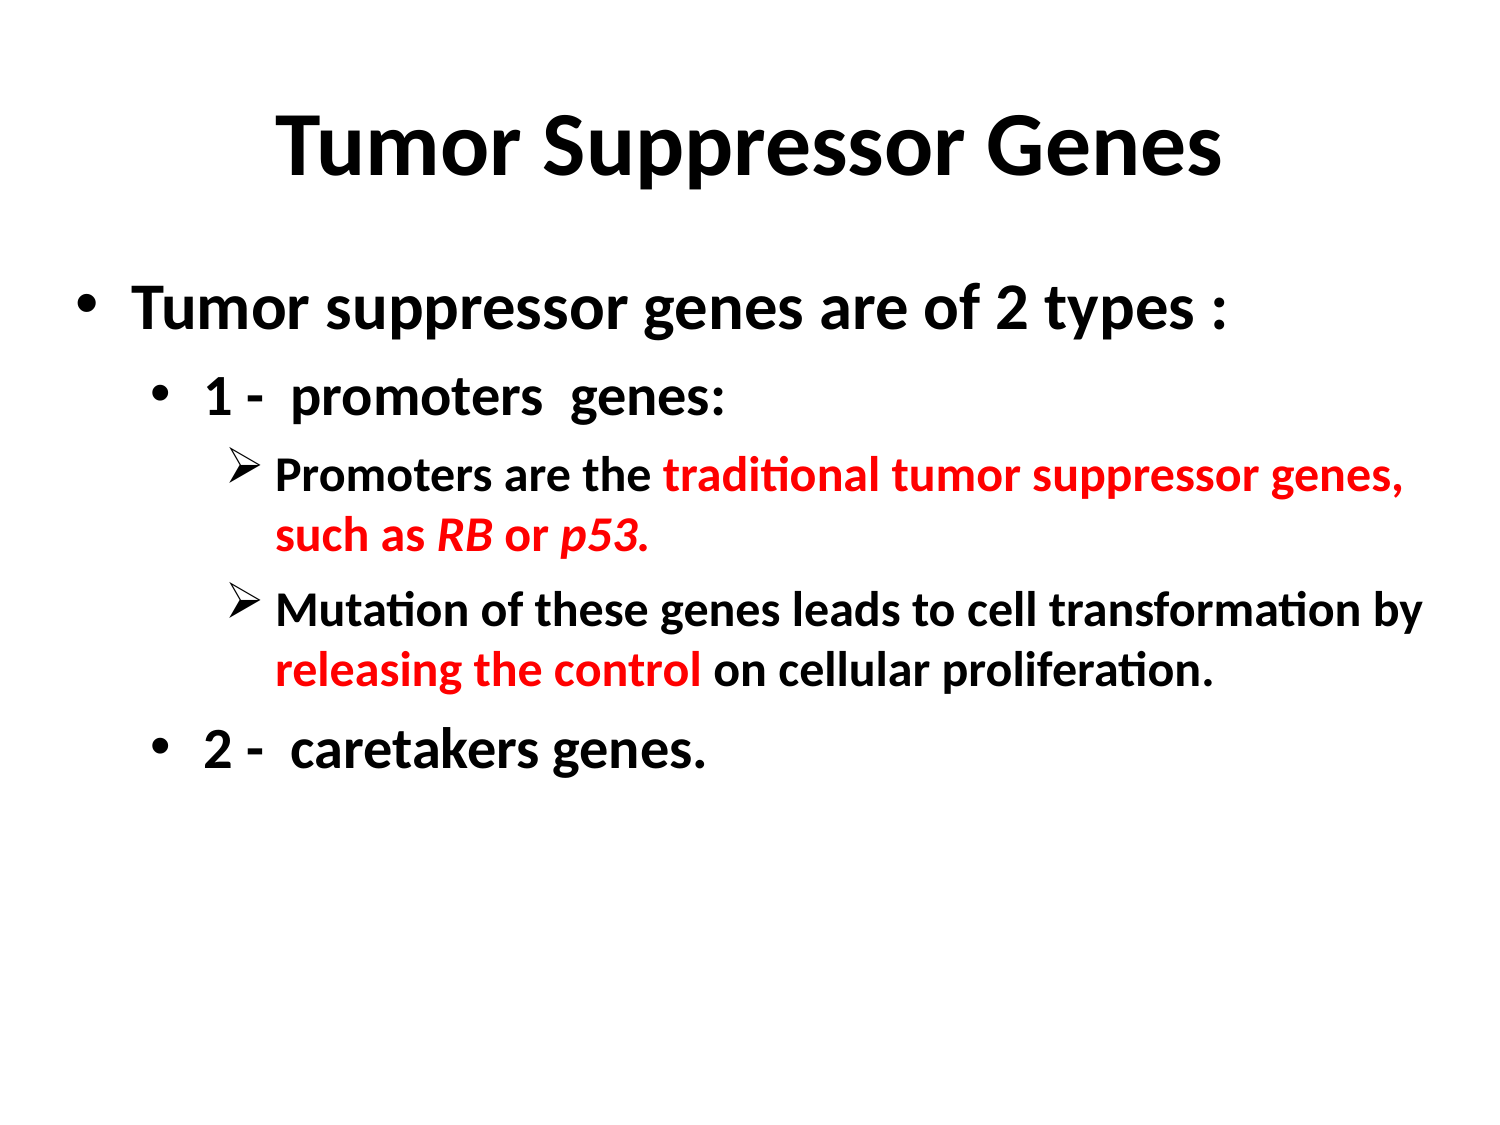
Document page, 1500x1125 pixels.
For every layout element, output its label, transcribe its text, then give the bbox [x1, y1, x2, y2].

list Tumor suppressor genes are of 2 types : 1 - promoters genes: Promoters are the traditional tumor suppressor genes, such as RB or p53. Mutation of these genes leads to cell transformation by releasing the control on cellular proliferation. 2 - caretakers genes. [75, 262, 1425, 1005]
title Tumor Suppressor Genes [75, 45, 1425, 233]
